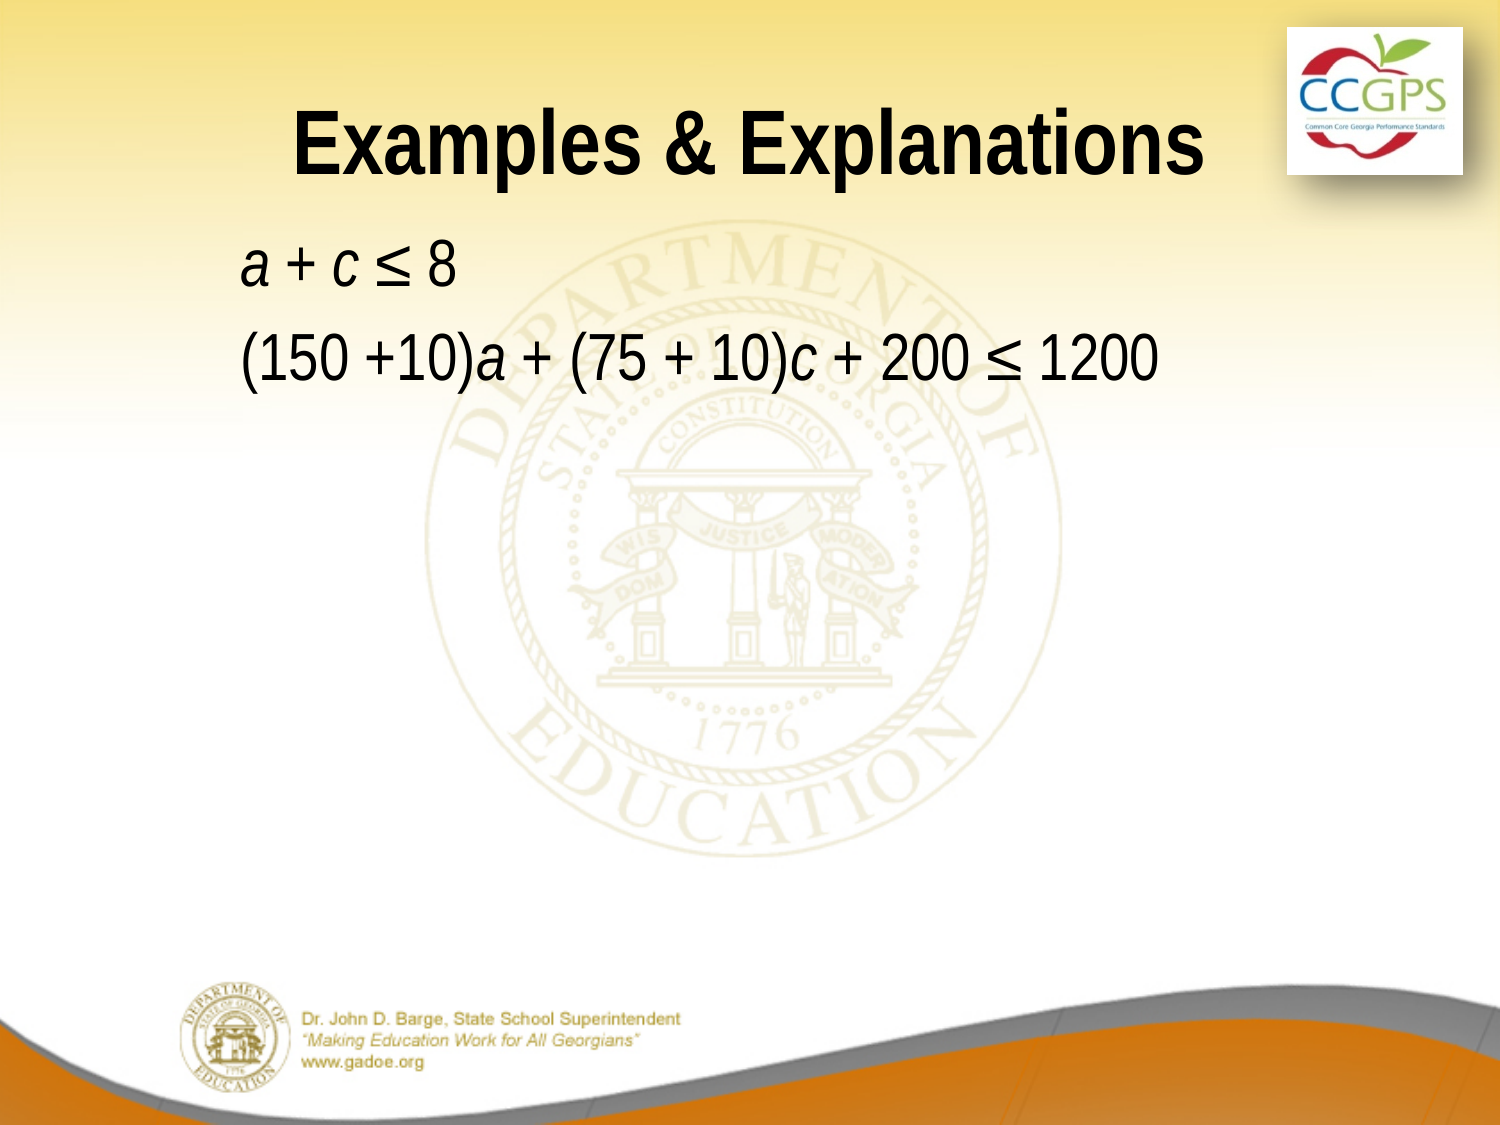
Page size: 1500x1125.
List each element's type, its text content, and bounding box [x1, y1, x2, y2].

picture [0, 0, 1500, 1125]
title Examples & Explanations [112, 74, 1281, 201]
subtitle a + c ≤ 8 (150 +10)a + (75 + 10)c + 200 ≤ 1200 [224, 212, 1276, 926]
